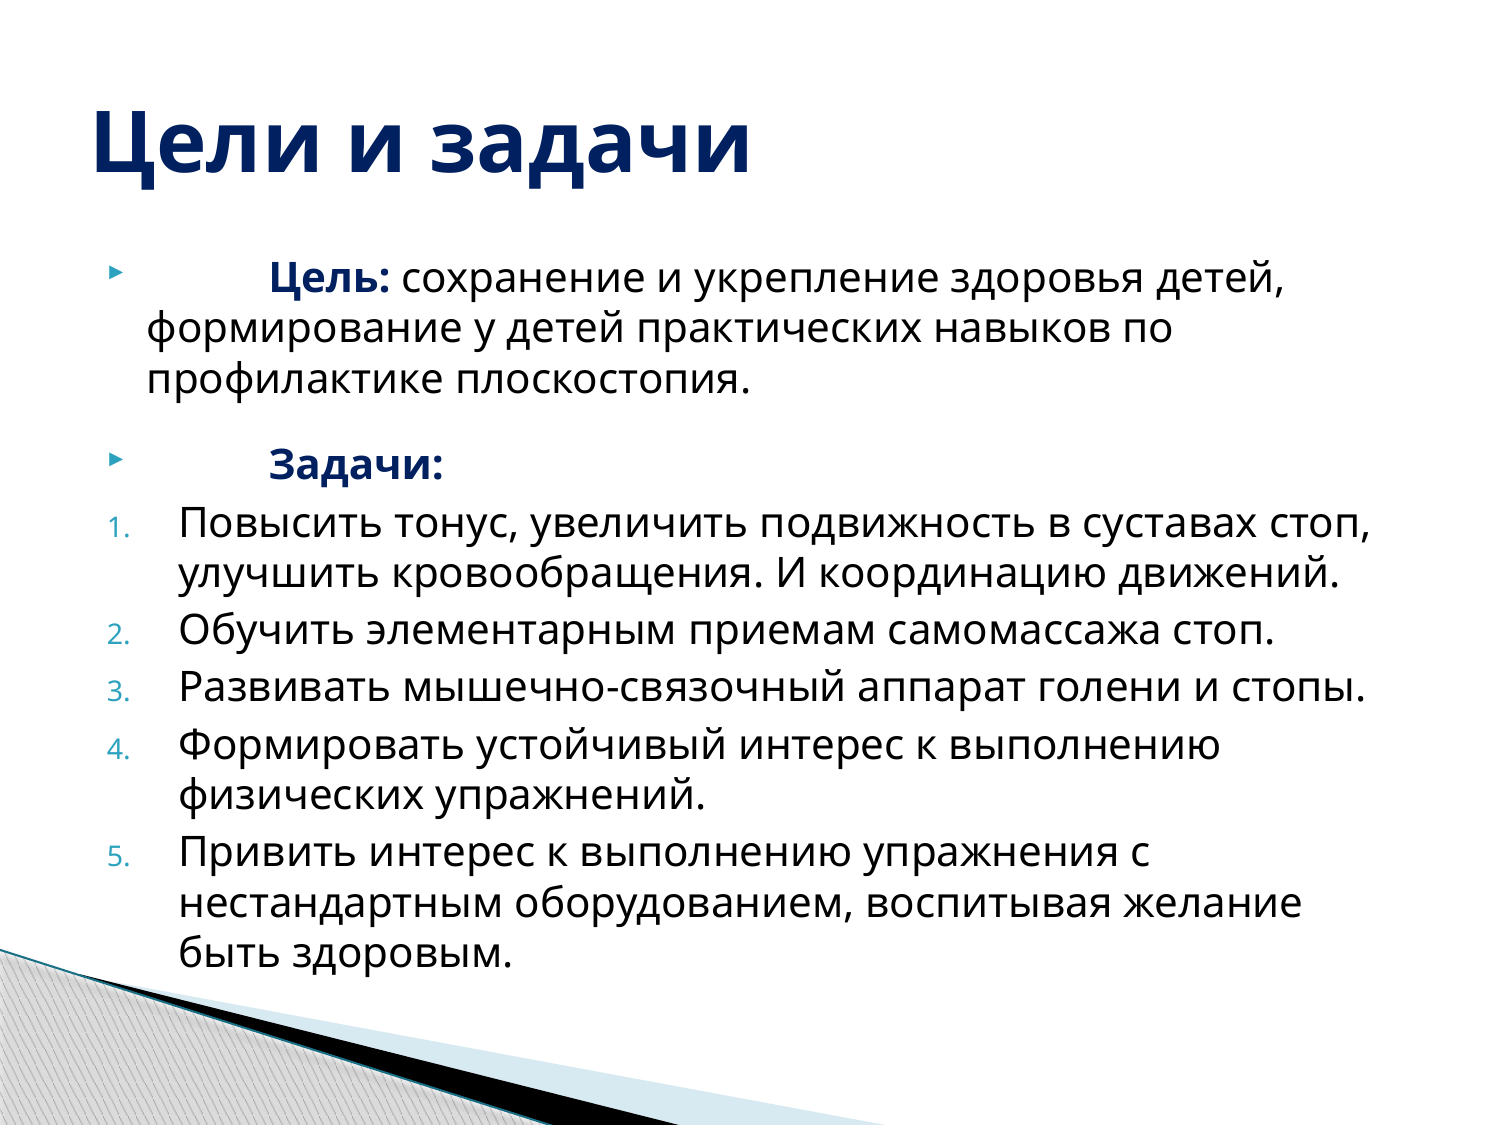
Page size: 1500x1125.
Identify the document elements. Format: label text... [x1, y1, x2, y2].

title Цели и задачи [75, 45, 1425, 233]
list Цель: сохранение и укрепление здоровья детей, формирование у детей практических навыков по профилактике плоскостопия. Задачи: Повысить тонус, увеличить подвижность в суставах стоп, улучшить кровообращения. И координацию движений. Обучить элементарным приемам самомассажа стоп. Развивать мышечно-связочный аппарат голени и стопы. Формировать устойчивый интерес к выполнению физических упражнений. Привить интерес к выполнению упражнения с нестандартным оборудованием, воспитывая желание быть здоровым. [75, 243, 1425, 986]
